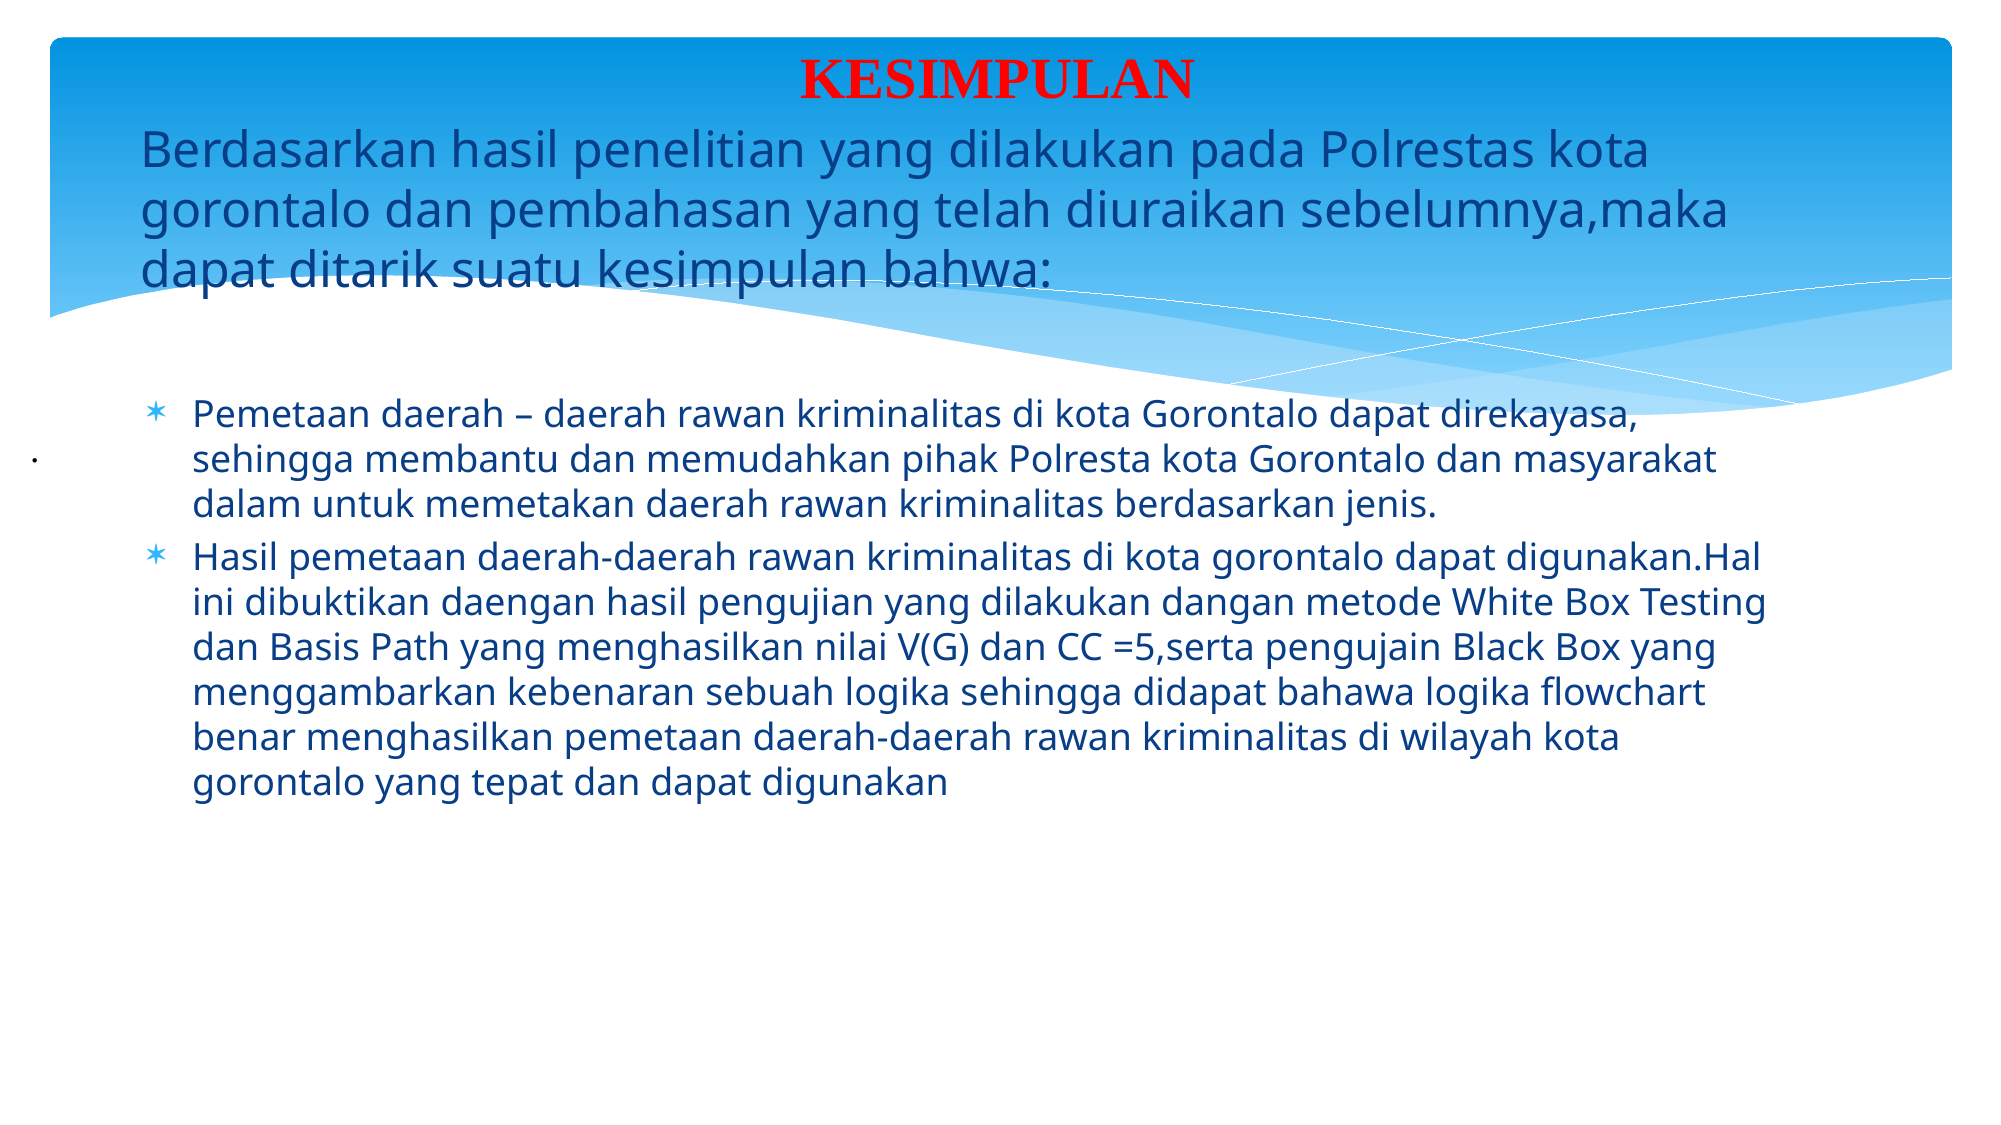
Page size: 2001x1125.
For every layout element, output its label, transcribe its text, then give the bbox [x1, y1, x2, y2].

text_box . [0, 415, 71, 481]
text_box KESIMPULAN [785, 33, 1226, 118]
list Pemetaan daerah – daerah rawan kriminalitas di kota Gorontalo dapat direkayasa, sehingga membantu dan memudahkan pihak Polresta kota Gorontalo dan masyarakat dalam untuk memetakan daerah rawan kriminalitas berdasarkan jenis. Hasil pemetaan daerah-daerah rawan kriminalitas di kota gorontalo dapat digunakan.Hal ini dibuktikan daengan hasil pengujian yang dilakukan dangan metode White Box Testing dan Basis Path yang menghasilkan nilai V(G) dan CC =5,serta pengujain Black Box yang menggambarkan kebenaran sebuah logika sehingga didapat bahawa logika flowchart benar menghasilkan pemetaan daerah-daerah rawan kriminalitas di wilayah kota gorontalo yang tepat dan dapat digunakan [132, 382, 1812, 1005]
title Berdasarkan hasil penelitian yang dilakukan pada Polrestas kota gorontalo dan pembahasan yang telah diuraikan sebelumnya,maka dapat ditarik suatu kesimpulan bahwa: [125, 197, 1838, 338]
text_box [295, 113, 1838, 197]
